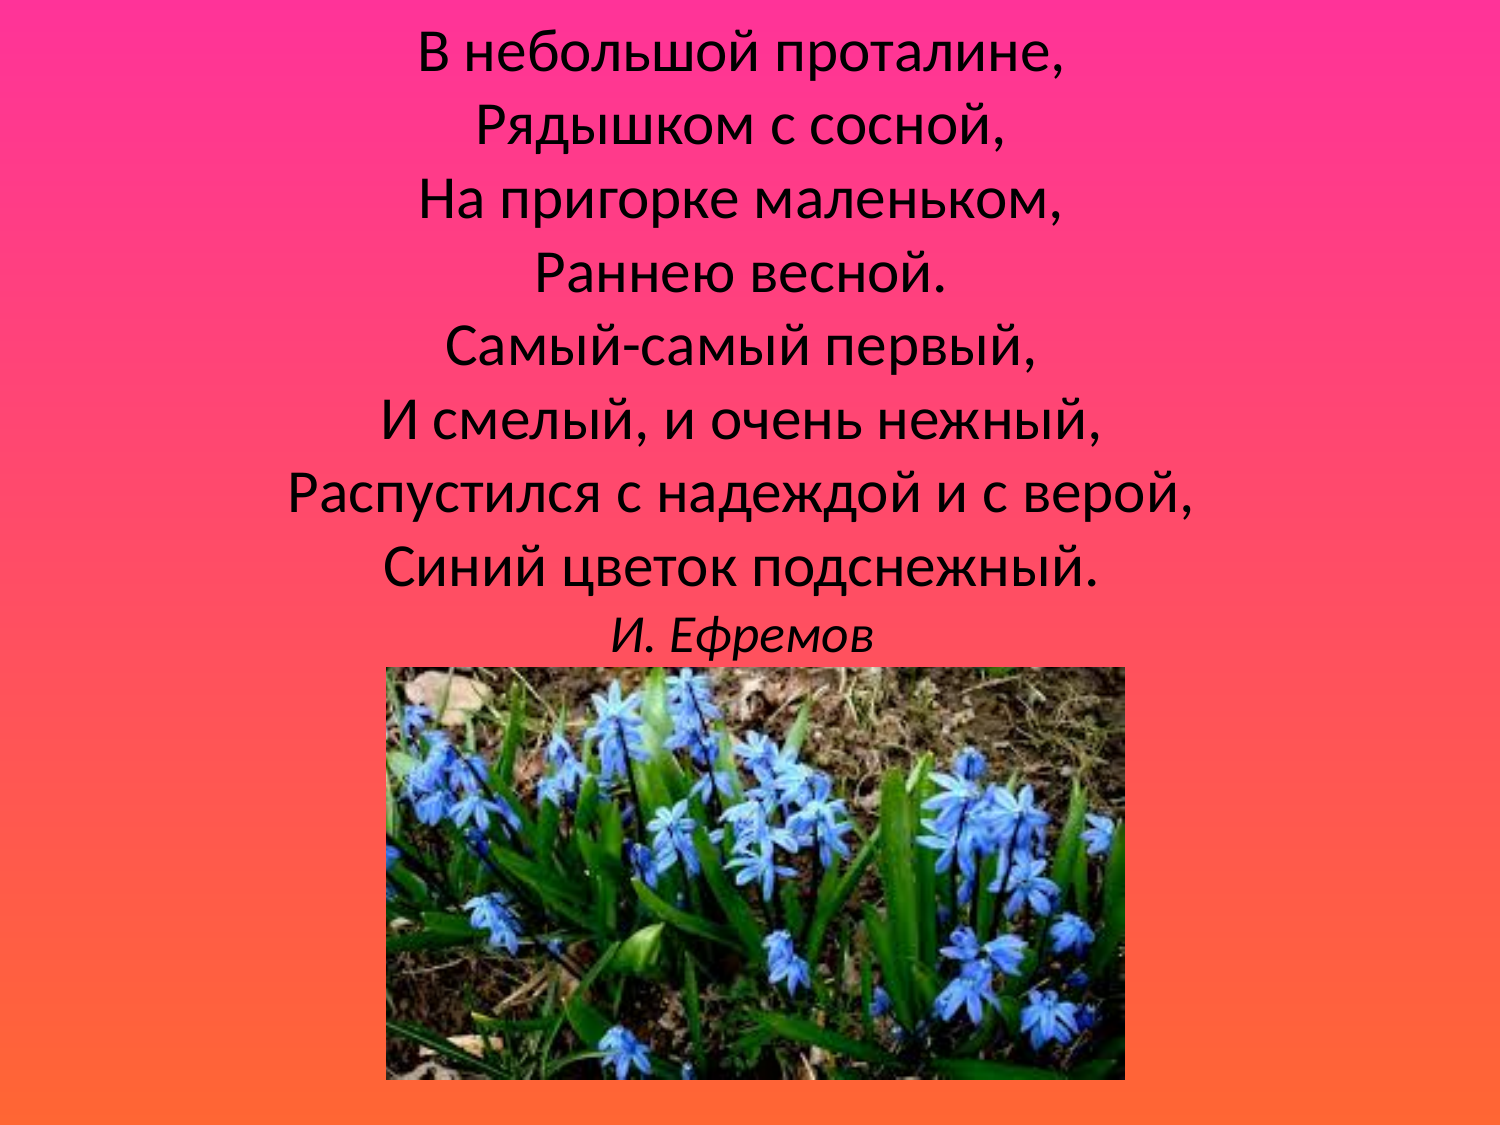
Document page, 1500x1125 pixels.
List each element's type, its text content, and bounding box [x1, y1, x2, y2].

title В небольшой проталине, Рядышком с сосной, На пригорке маленьком, Раннею весной. Самый-самый первый, И смелый, и очень нежный, Распустился с надеждой и с верой, Синий цветок подснежный. И. Ефремов [58, 0, 1425, 1079]
picture [386, 667, 1126, 1081]
